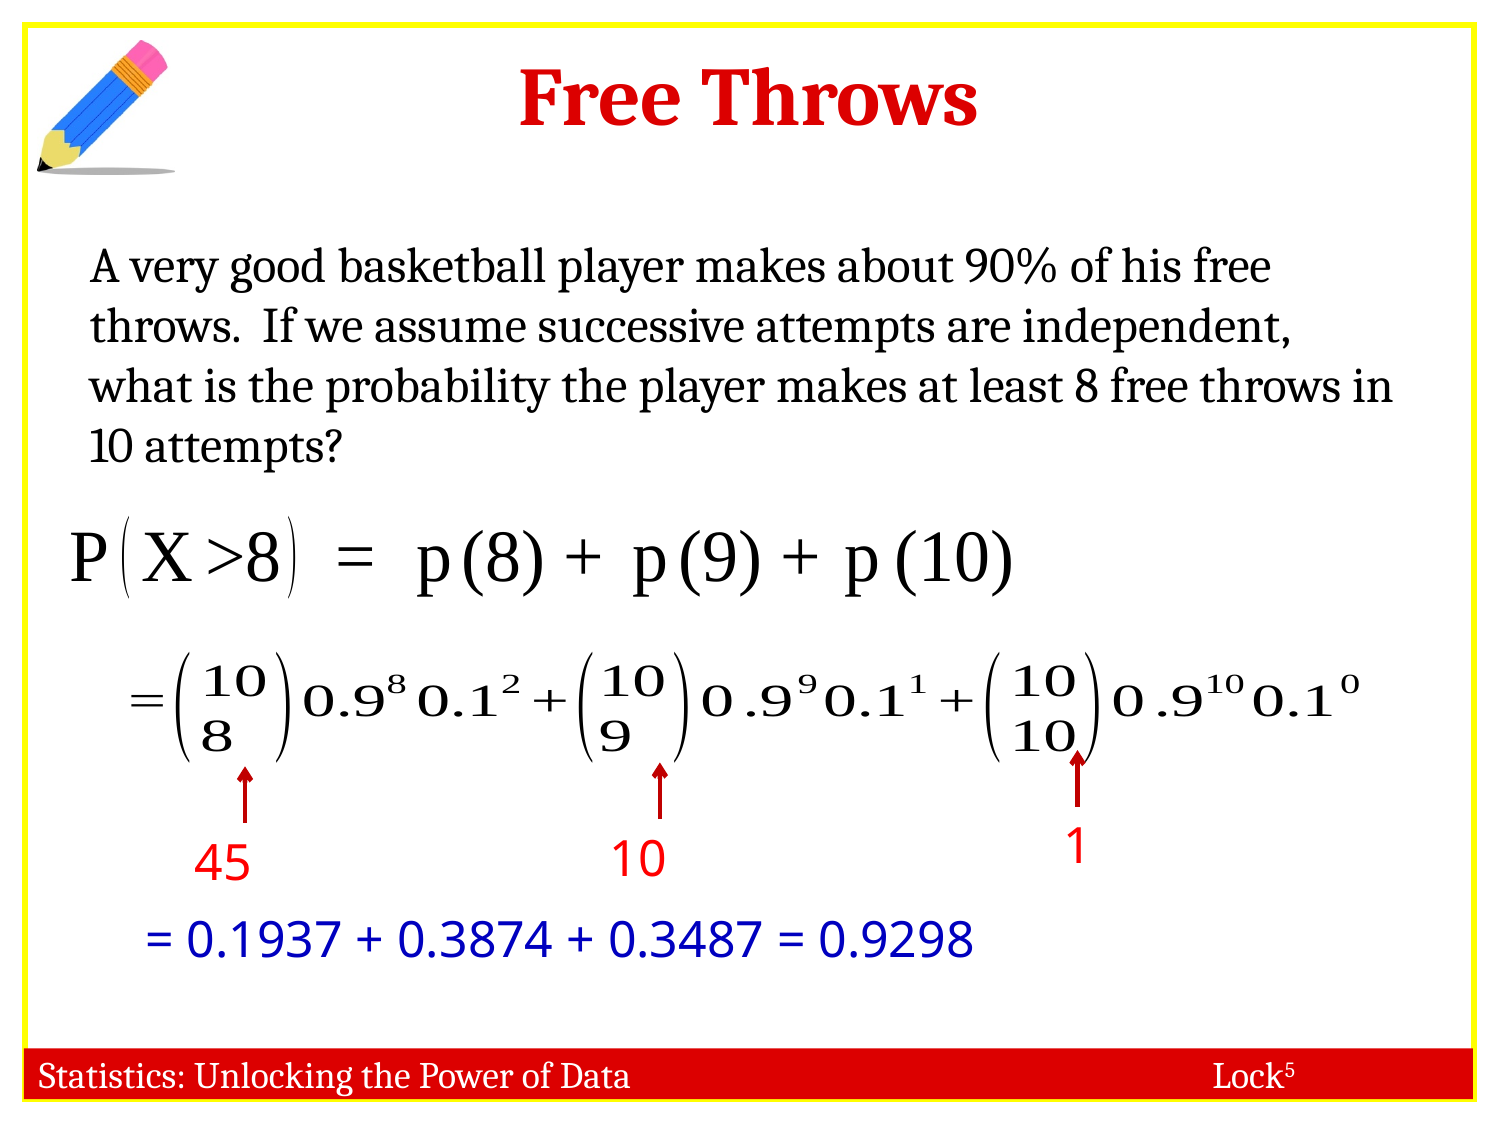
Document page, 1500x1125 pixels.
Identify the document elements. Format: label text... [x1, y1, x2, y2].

text_box A very good basketball player makes about 90% of his free throws. If we assume successive attempts are independent, what is the probability the player makes at least 8 free throws in 10 attempts? [74, 224, 1413, 480]
text_box 1 [1012, 806, 1143, 882]
text_box 45 [179, 822, 311, 898]
title Free Throws [49, 24, 1450, 150]
picture [37, 40, 176, 176]
text_box = 0.1937 + 0.3874 + 0.3487 = 0.9298 [130, 899, 1362, 975]
text_box 10 [594, 818, 725, 894]
